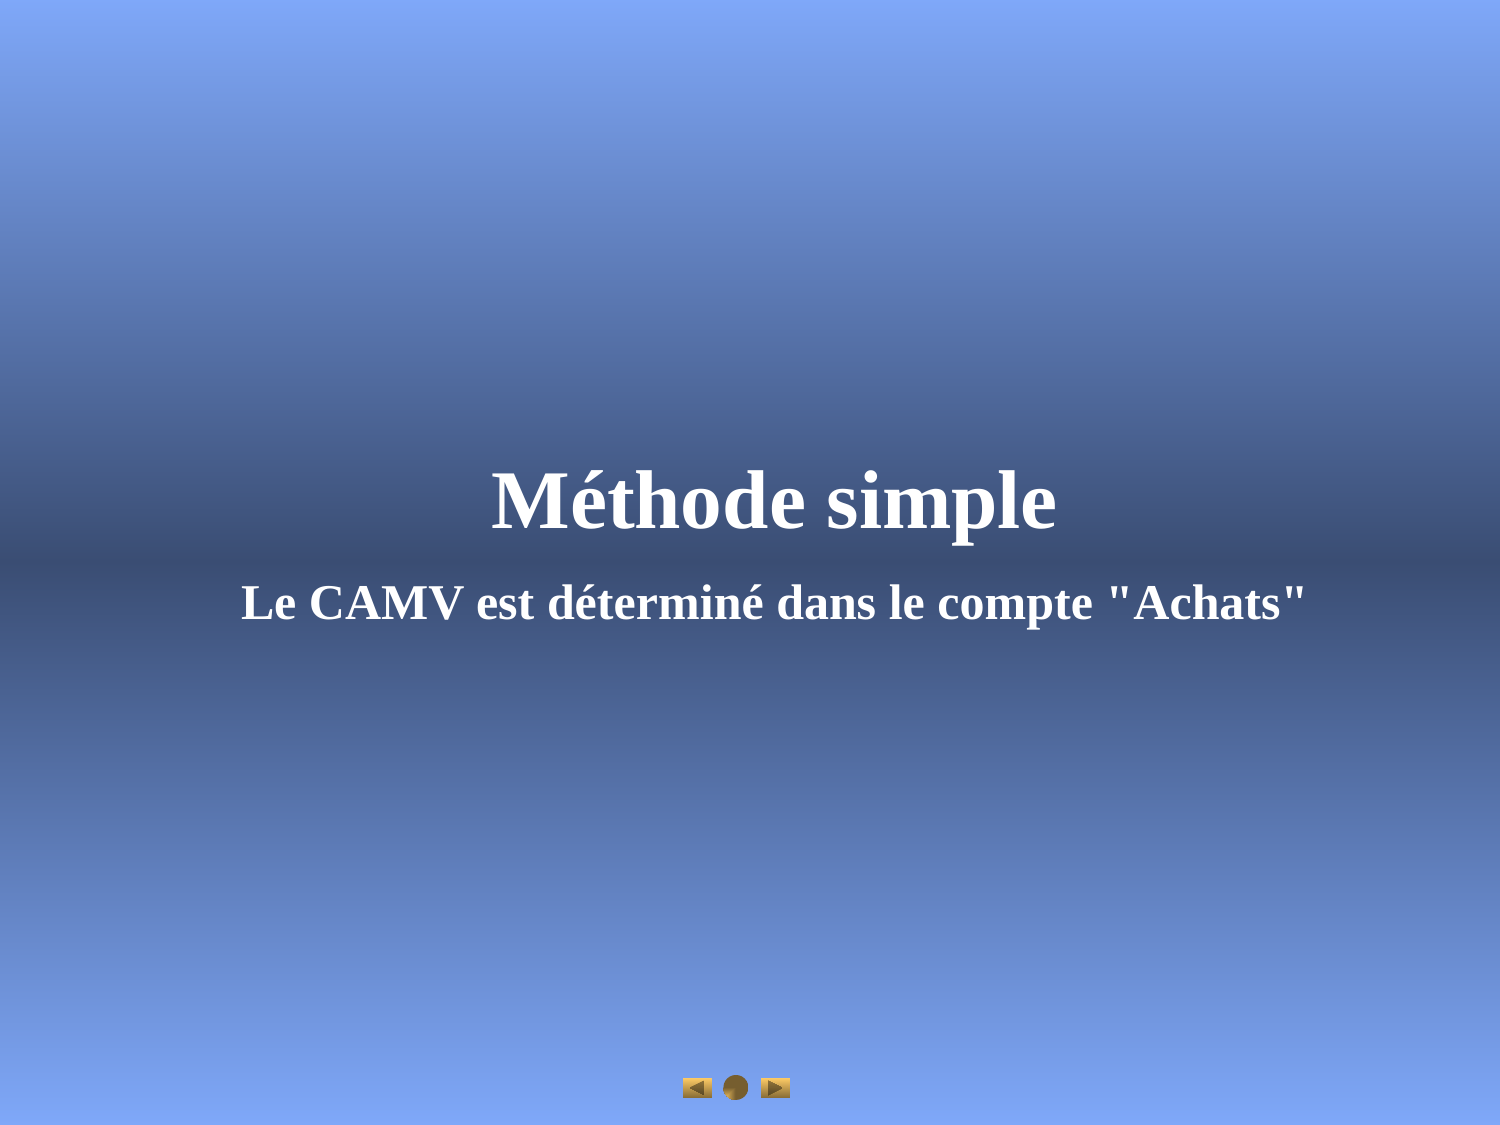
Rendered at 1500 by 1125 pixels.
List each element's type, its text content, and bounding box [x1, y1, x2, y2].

text_box Méthode simple Le CAMV est déterminé dans le compte "Achats" [187, 437, 1363, 638]
